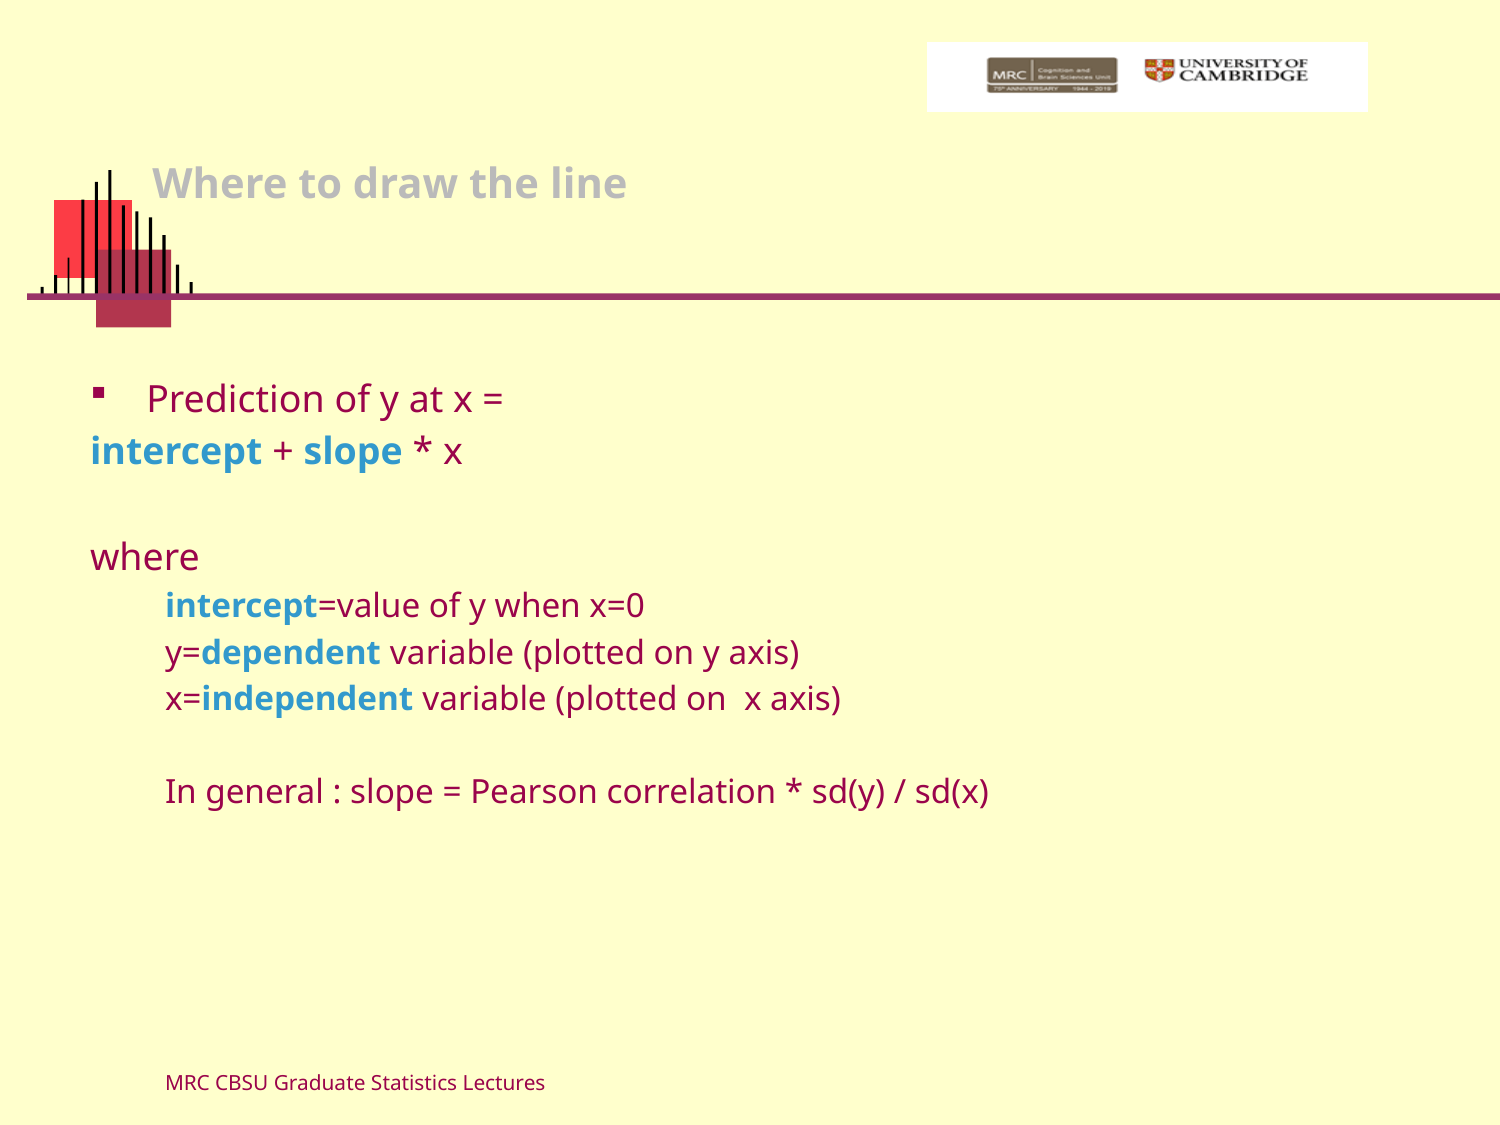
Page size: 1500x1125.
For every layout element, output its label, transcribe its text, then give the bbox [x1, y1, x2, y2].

title Where to draw the line [137, 137, 988, 233]
footer MRC CBSU Graduate Statistics Lectures [149, 1062, 988, 1101]
list Prediction of y at x = intercept + slope * x where intercept=value of y when x=0 y=dependent variable (plotted on y axis) x=independent variable (plotted on x axis) In general : slope = Pearson correlation * sd(y) / sd(x) [75, 262, 1425, 1038]
picture [927, 42, 1368, 112]
